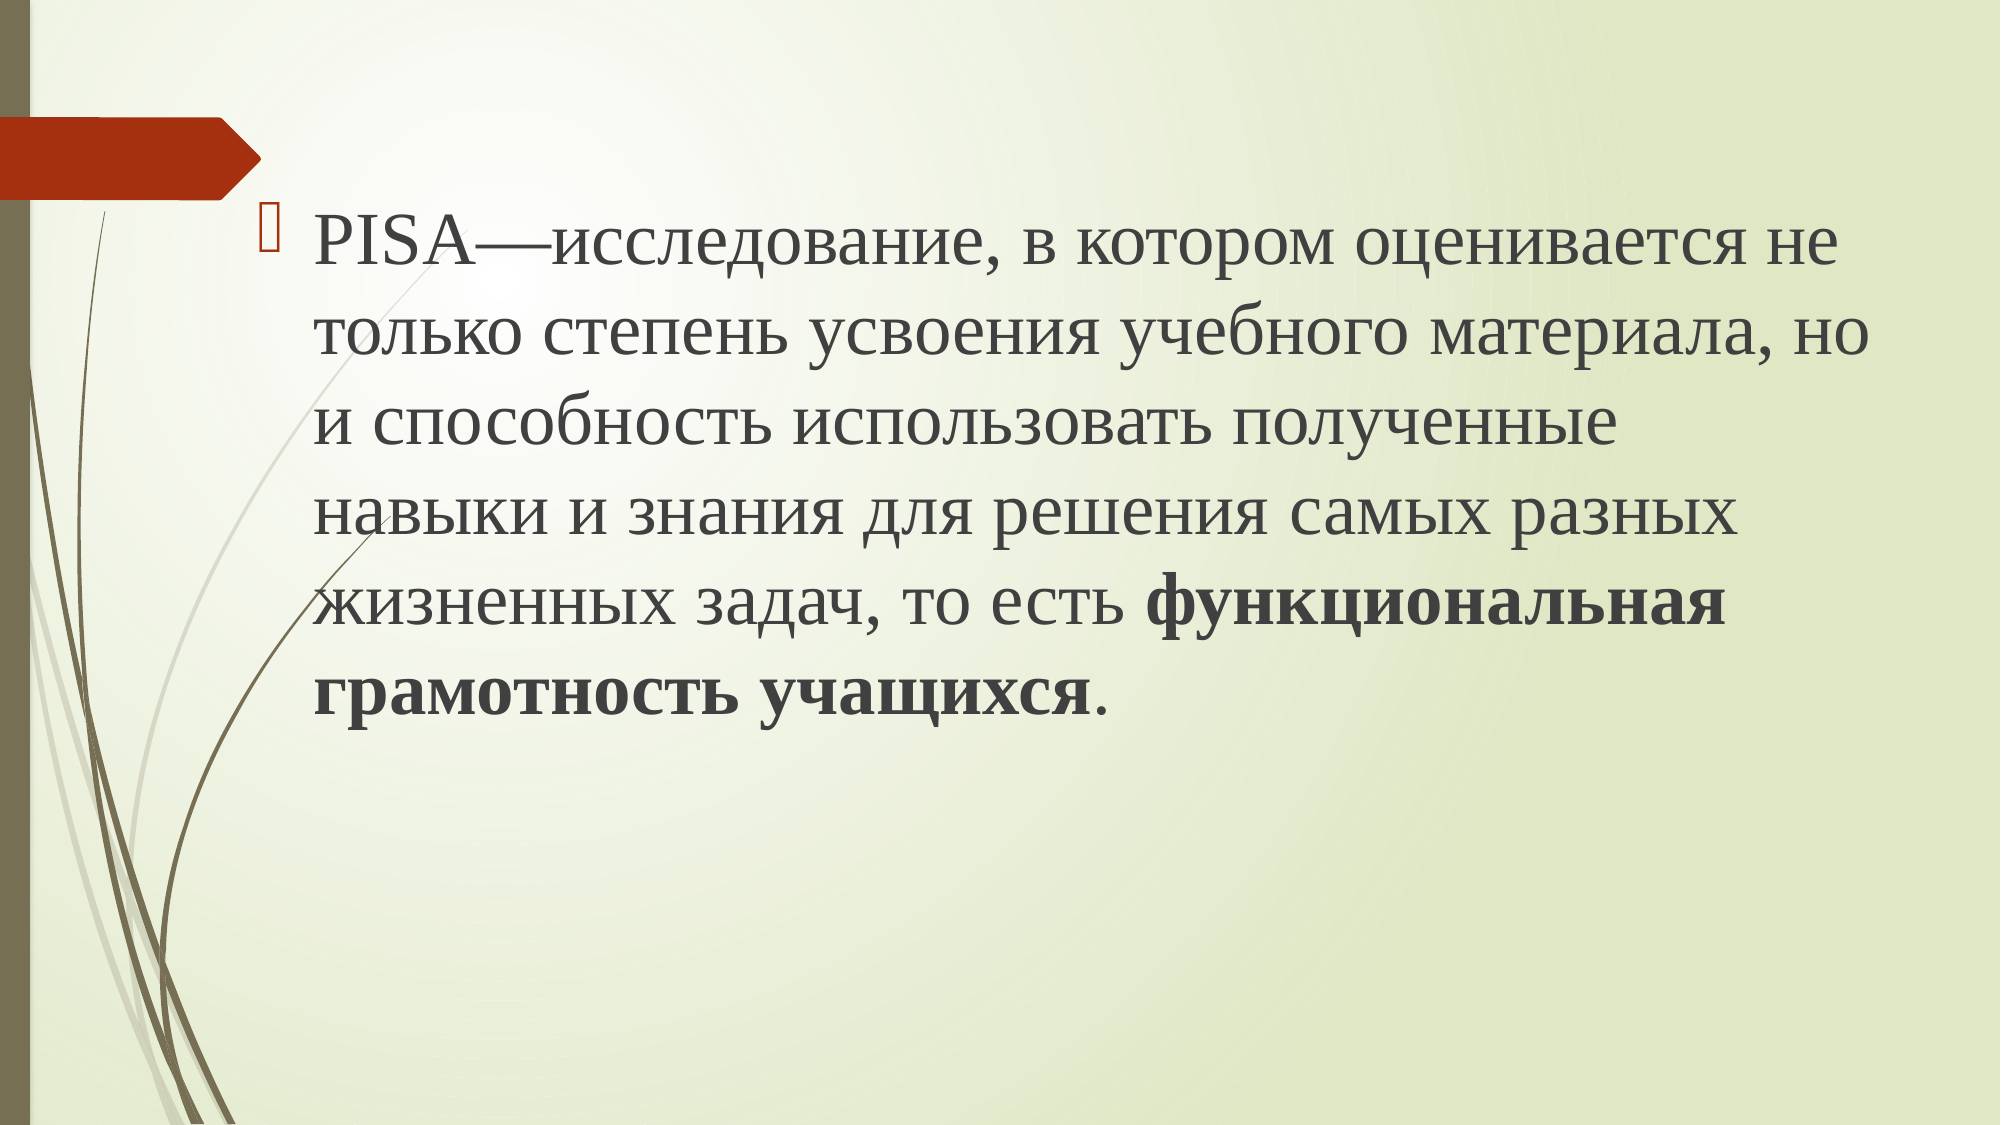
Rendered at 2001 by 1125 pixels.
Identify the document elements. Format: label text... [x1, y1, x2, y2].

list PISA—исследование, в котором оценивается не только степень усвоения учебного материала, но и способность использовать полученные навыки и знания для решения самых разных жизненных задач, то есть функциональная грамотность учащихся. [242, 182, 1888, 1078]
